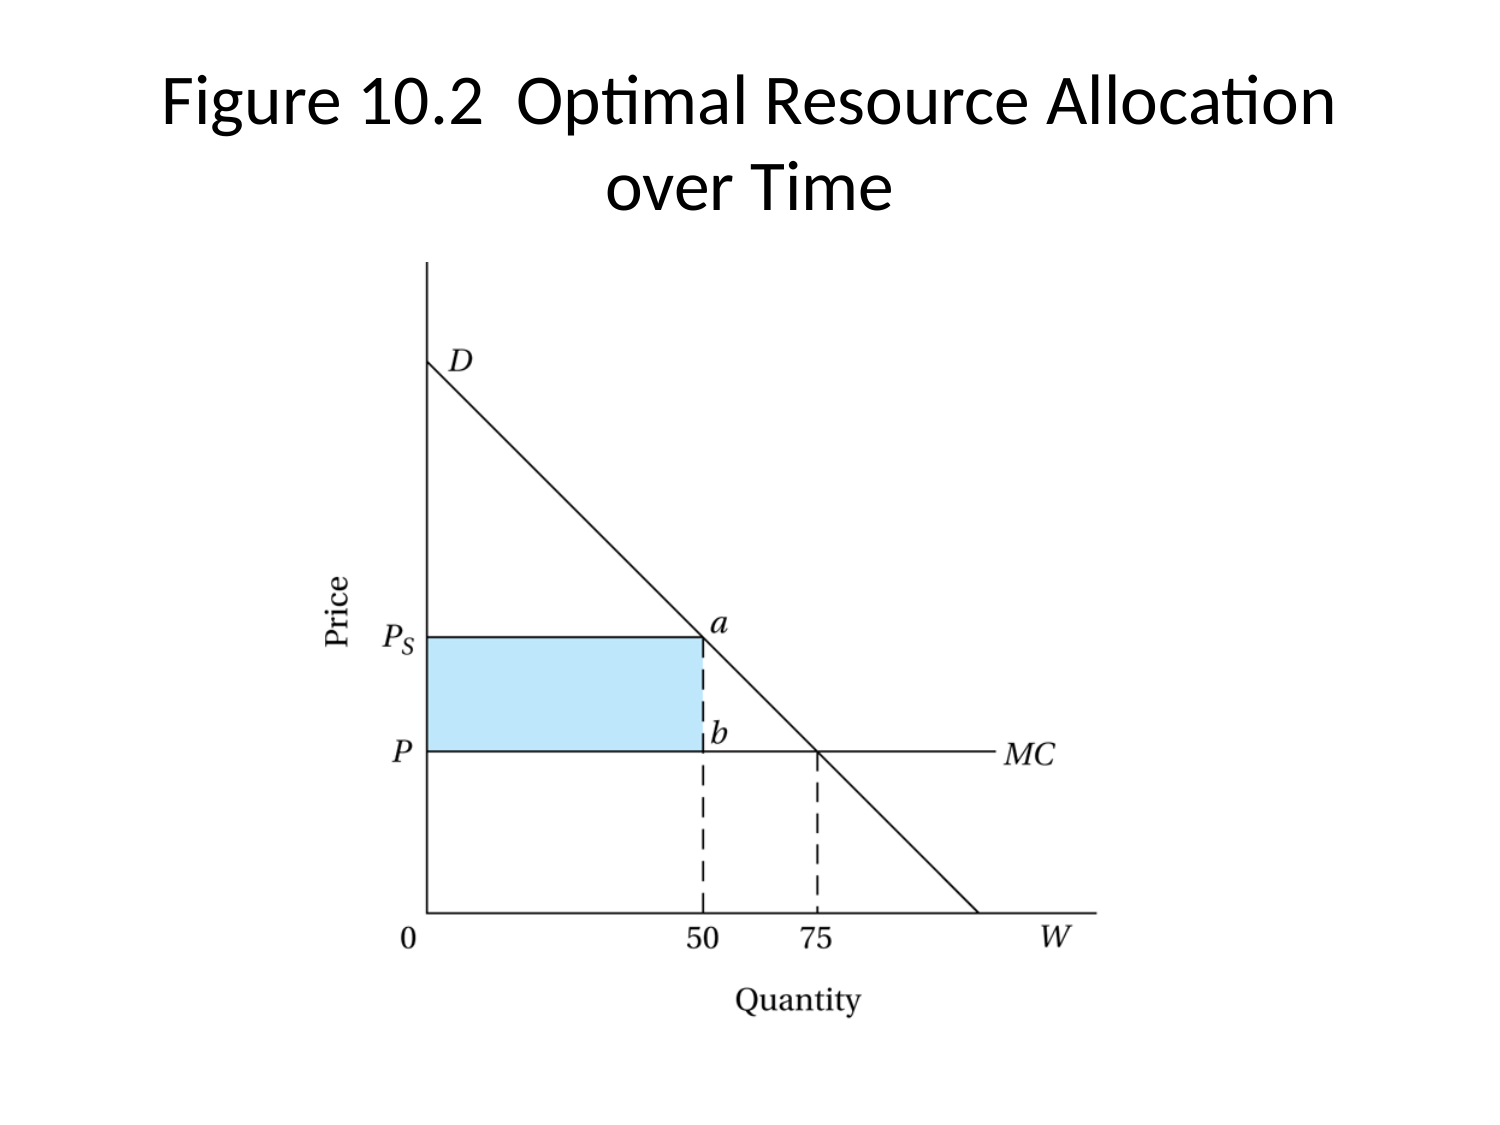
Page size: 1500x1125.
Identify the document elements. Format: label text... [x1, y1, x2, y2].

picture [324, 262, 1100, 1022]
title Figure 10.2 Optimal Resource Allocation over Time [75, 45, 1425, 233]
